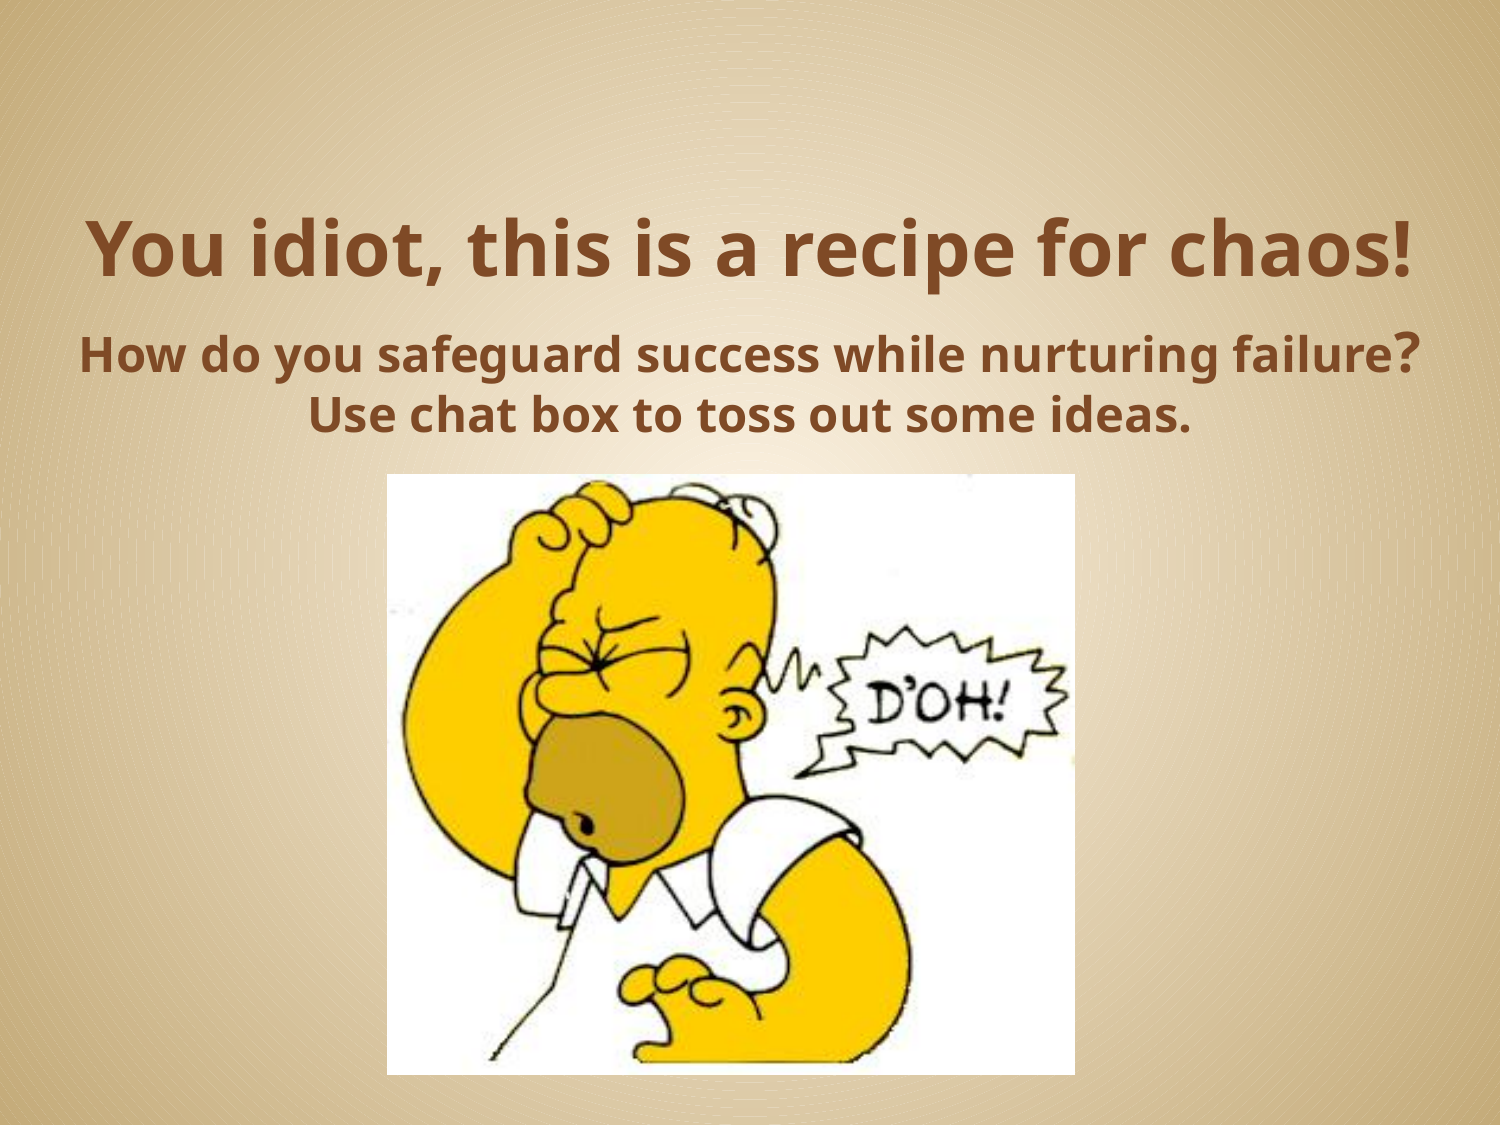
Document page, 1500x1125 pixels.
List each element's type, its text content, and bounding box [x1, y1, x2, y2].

title You idiot, this is a recipe for chaos! How do you safeguard success while nurturing failure? Use chat box to toss out some ideas. [50, 62, 1450, 450]
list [387, 474, 1076, 1075]
